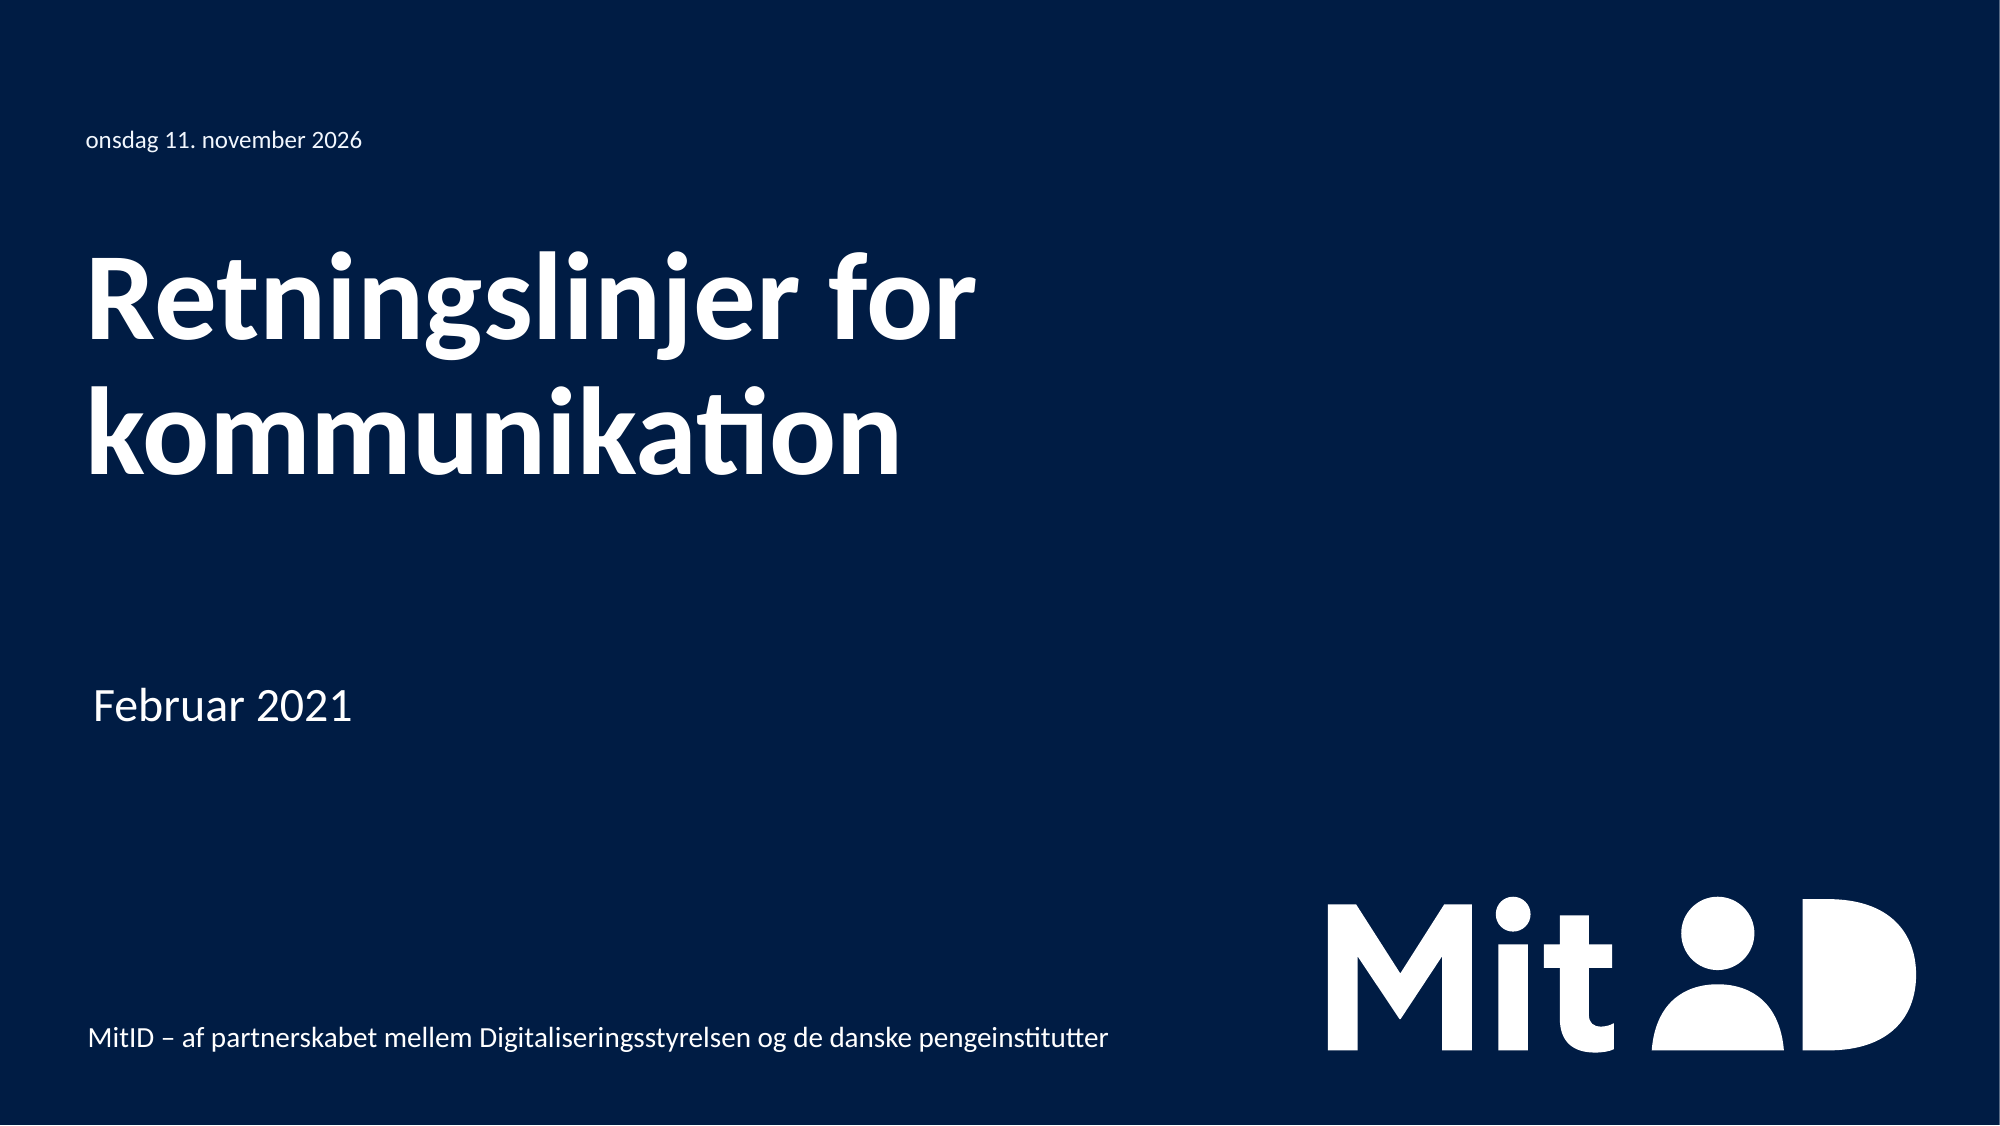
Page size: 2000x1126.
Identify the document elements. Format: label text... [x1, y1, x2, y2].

text_box Februar 2021 [78, 666, 1142, 739]
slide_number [85, 123, 553, 154]
title Retningslinjer for kommunikation [85, 231, 1248, 505]
